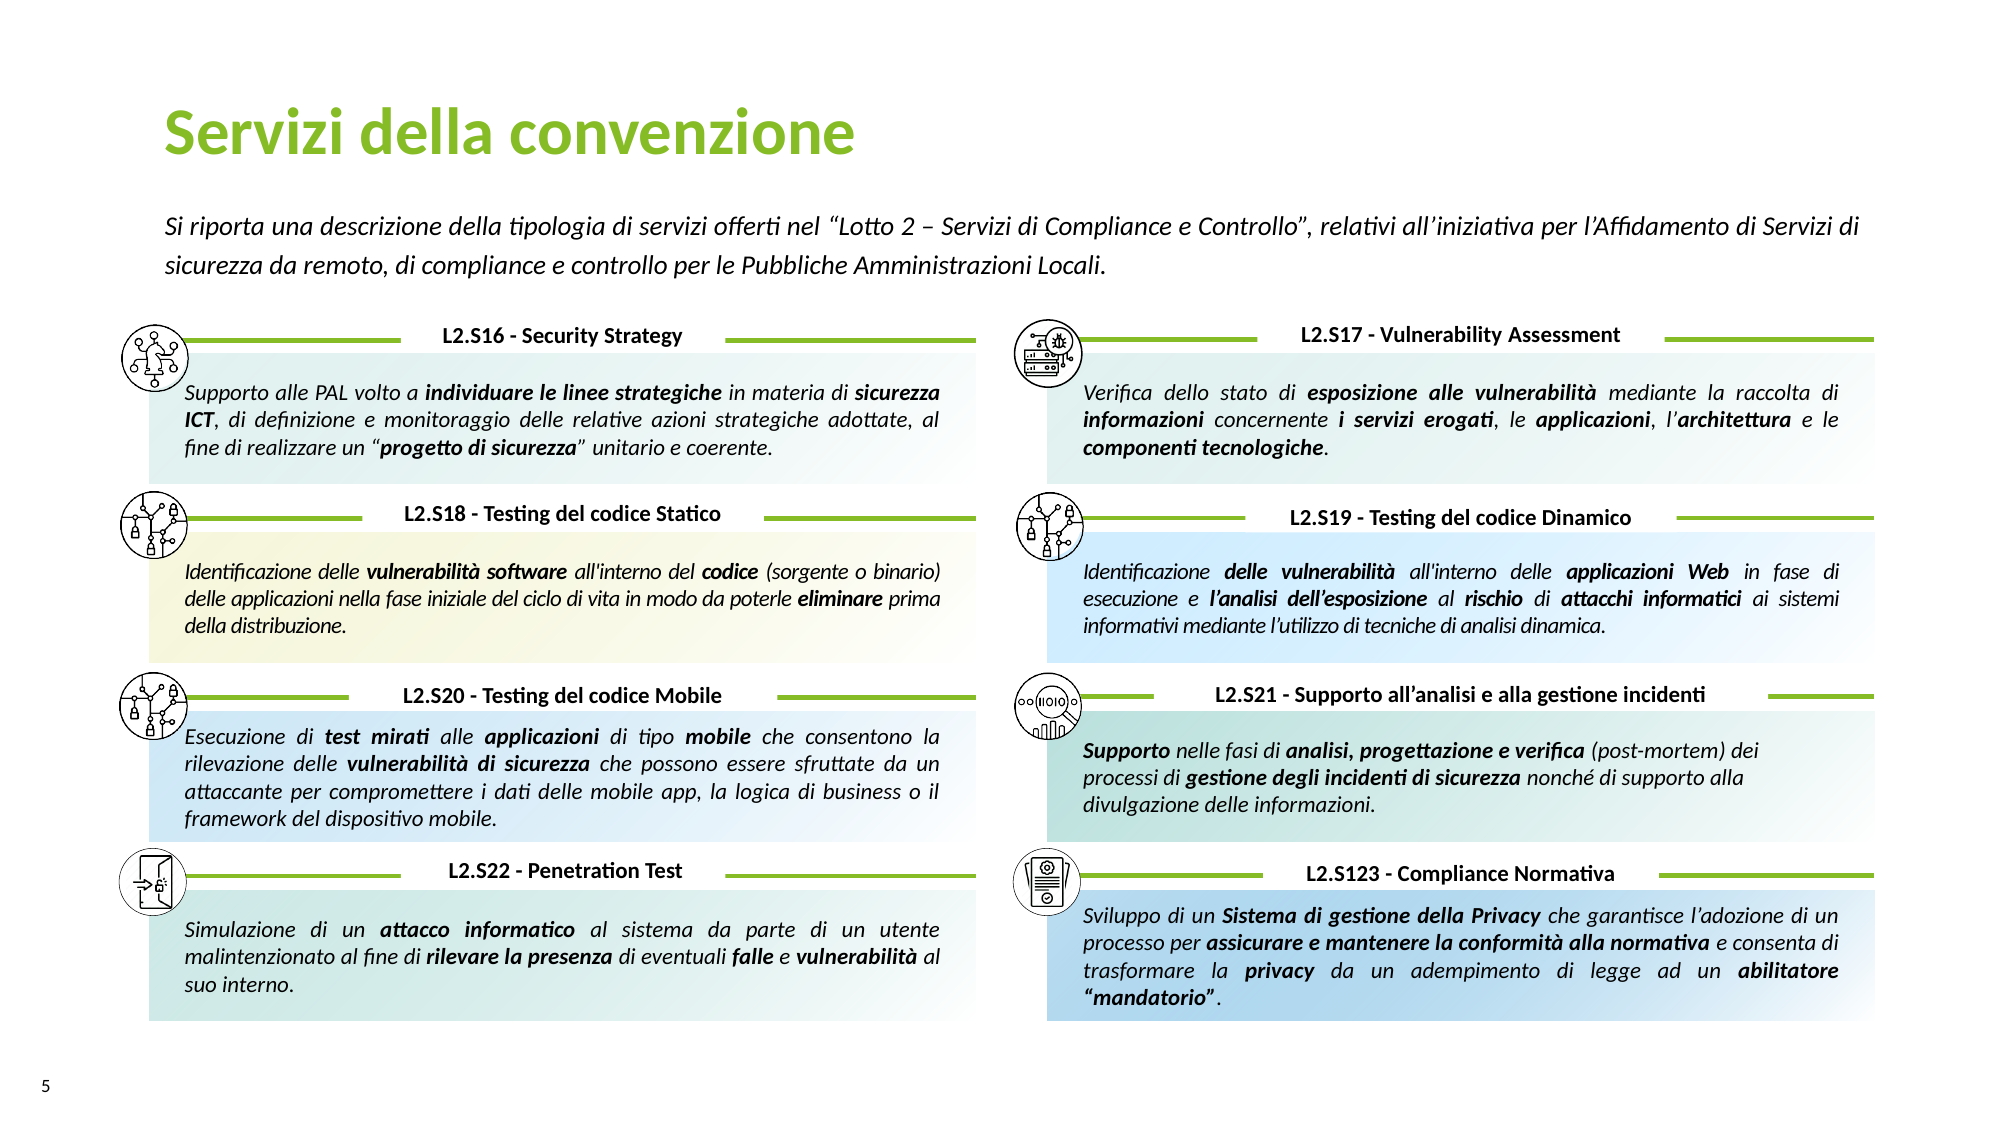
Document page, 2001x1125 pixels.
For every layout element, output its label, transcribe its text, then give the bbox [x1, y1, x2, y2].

text_box L2.S22 - Penetration Test [400, 852, 726, 875]
text_box L2.S16 - Security Strategy [400, 318, 726, 339]
picture [1015, 492, 1084, 561]
text_box L2.S18 - Testing del codice Statico [362, 496, 764, 518]
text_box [118, 848, 187, 916]
text_box Sviluppo di un Sistema di gestione della Privacy che garantisce l’adozione di un processo per assicurare e mantenere la conformità alla normativa e consenta di trasformare la privacy da un adempimento di legge ad un abilitatore “mandatorio”. [1047, 890, 1875, 1021]
text_box L2.S19 - Testing del codice Dinamico [1245, 526, 1677, 533]
text_box [1077, 347, 1082, 371]
text_box Identificazione delle vulnerabilità software all'interno del codice (sorgente o binario) delle applicazioni nella fase iniziale del ciclo di vita in modo da poterle eliminare prima della distribuzione. [149, 532, 976, 663]
text_box Supporto nelle fasi di analisi, progettazione e verifica (post-mortem) dei processi di gestione degli incidenti di sicurezza nonché di supporto alla divulgazione delle informazioni. [1047, 711, 1875, 842]
text_box Supporto alle PAL volto a individuare le linee strategiche in materia di sicurezza ICT, di definizione e monitoraggio delle relative azioni strategiche adottate, al fine di realizzare un “progetto di sicurezza” unitario e coerente. [149, 353, 976, 484]
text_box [1012, 848, 1081, 916]
text_box L2.S20 - Testing del codice Mobile [348, 706, 778, 711]
text_box L2.S19 - Testing del codice Dinamico [1245, 500, 1677, 517]
text_box L2.S21 - Supporto all’analisi e alla gestione incidenti [1153, 676, 1769, 696]
picture [1014, 672, 1083, 740]
text_box Servizi della convenzione [150, 45, 1844, 175]
text_box Verifica dello stato di esposizione alle vulnerabilità mediante la raccolta di informazioni concernente i servizi erogati, le applicazioni, l’architettura e le componenti tecnologiche. [1047, 353, 1875, 484]
text_box Esecuzione di test mirati alle applicazioni di tipo mobile che consentono la rilevazione delle vulnerabilità di sicurezza che possono essere sfruttate da un attaccante per compromettere i dati delle mobile app, la logica di business o il framework del dispositivo mobile. [149, 711, 976, 842]
text_box Identificazione delle vulnerabilità all'interno delle applicazioni Web in fase di esecuzione e l’analisi dell’esposizione al rischio di attacchi informatici ai sistemi informativi mediante l’utilizzo di tecniche di analisi dinamica. [1047, 532, 1875, 663]
text_box L2.S123 - Compliance Normativa [1263, 884, 1659, 889]
text_box [1032, 319, 1065, 324]
picture [119, 672, 188, 740]
picture [1022, 326, 1074, 377]
picture [120, 491, 189, 559]
text_box Si riporta una descrizione della tipologia di servizi offerti nel “Lotto 2 – Servizi di Compliance e Controllo”, relativi all’iniziativa per l’Affidamento di Servizi di sicurezza da remoto, di compliance e controllo per le Pubbliche Amministrazioni Locali. [150, 194, 1875, 291]
text_box Simulazione di un attacco informatico al sistema da parte di un utente malintenzionato al fine di rilevare la presenza di eventuali falle e vulnerabilità al suo interno. [149, 890, 976, 1021]
text_box L2.S123 - Compliance Normativa [1263, 856, 1659, 874]
text_box L2.S20 - Testing del codice Mobile [348, 678, 778, 696]
text_box L2.S17 - Vulnerability Assessment [1257, 317, 1665, 338]
picture [120, 324, 190, 392]
